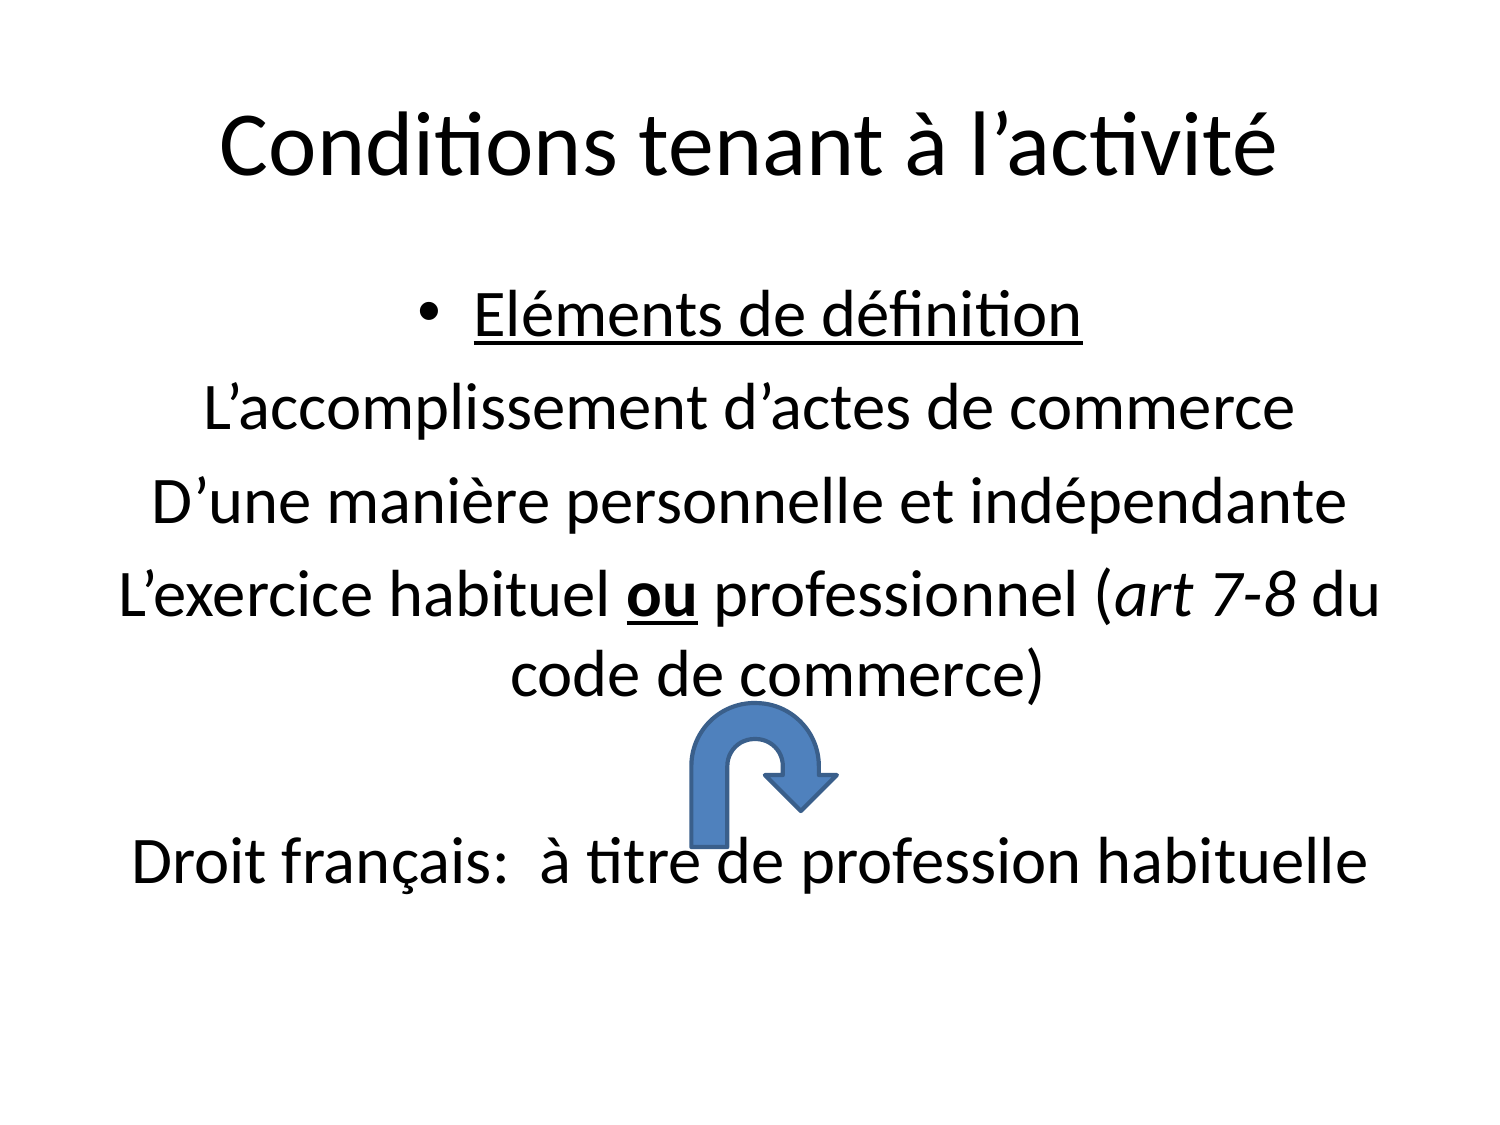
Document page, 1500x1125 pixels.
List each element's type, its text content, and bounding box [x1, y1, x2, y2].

title Conditions tenant à l’activité [75, 45, 1425, 233]
text_box [689, 700, 839, 850]
list Eléments de définition L’accomplissement d’actes de commerce D’une manière personnelle et indépendante L’exercice habituel ou professionnel (art 7-8 du code de commerce) Droit français: à titre de profession habituelle [75, 262, 1425, 1005]
